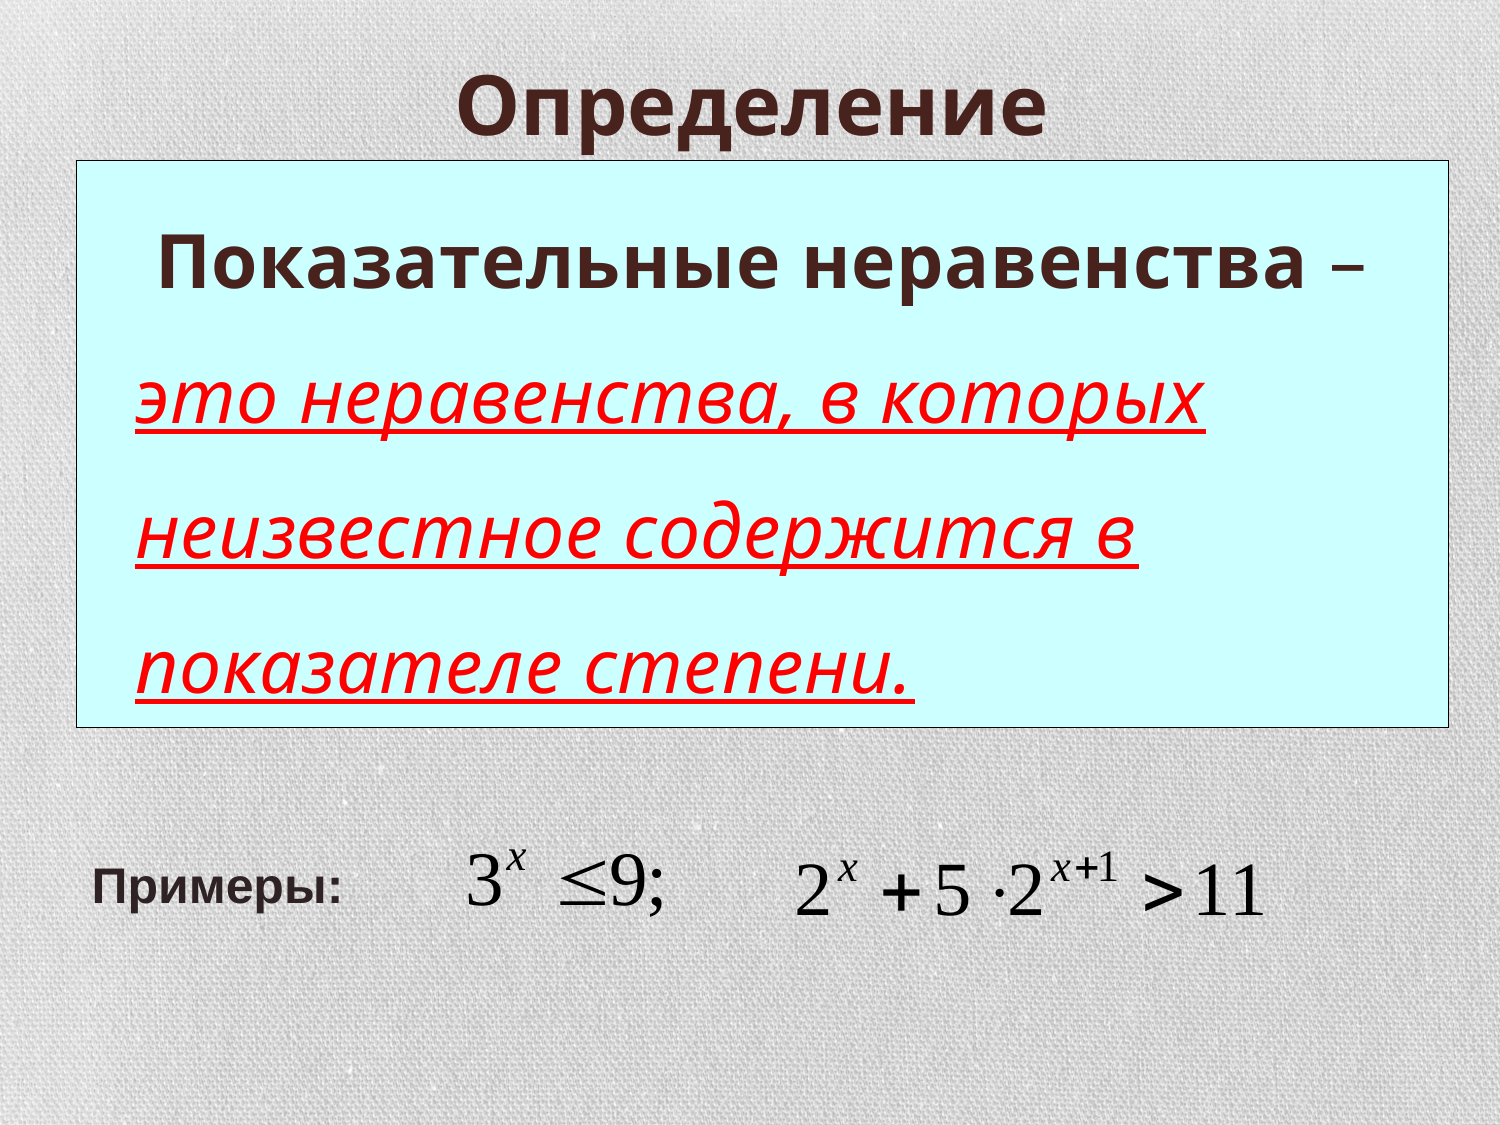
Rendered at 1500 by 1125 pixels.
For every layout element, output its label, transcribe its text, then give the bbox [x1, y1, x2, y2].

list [455, 821, 682, 938]
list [783, 831, 1275, 935]
title Определение [76, 31, 1427, 160]
list Показательные неравенства – это неравенства, в которых неизвестное содержится в показателе степени. [76, 160, 1449, 728]
text_box Примеры: [76, 846, 373, 921]
